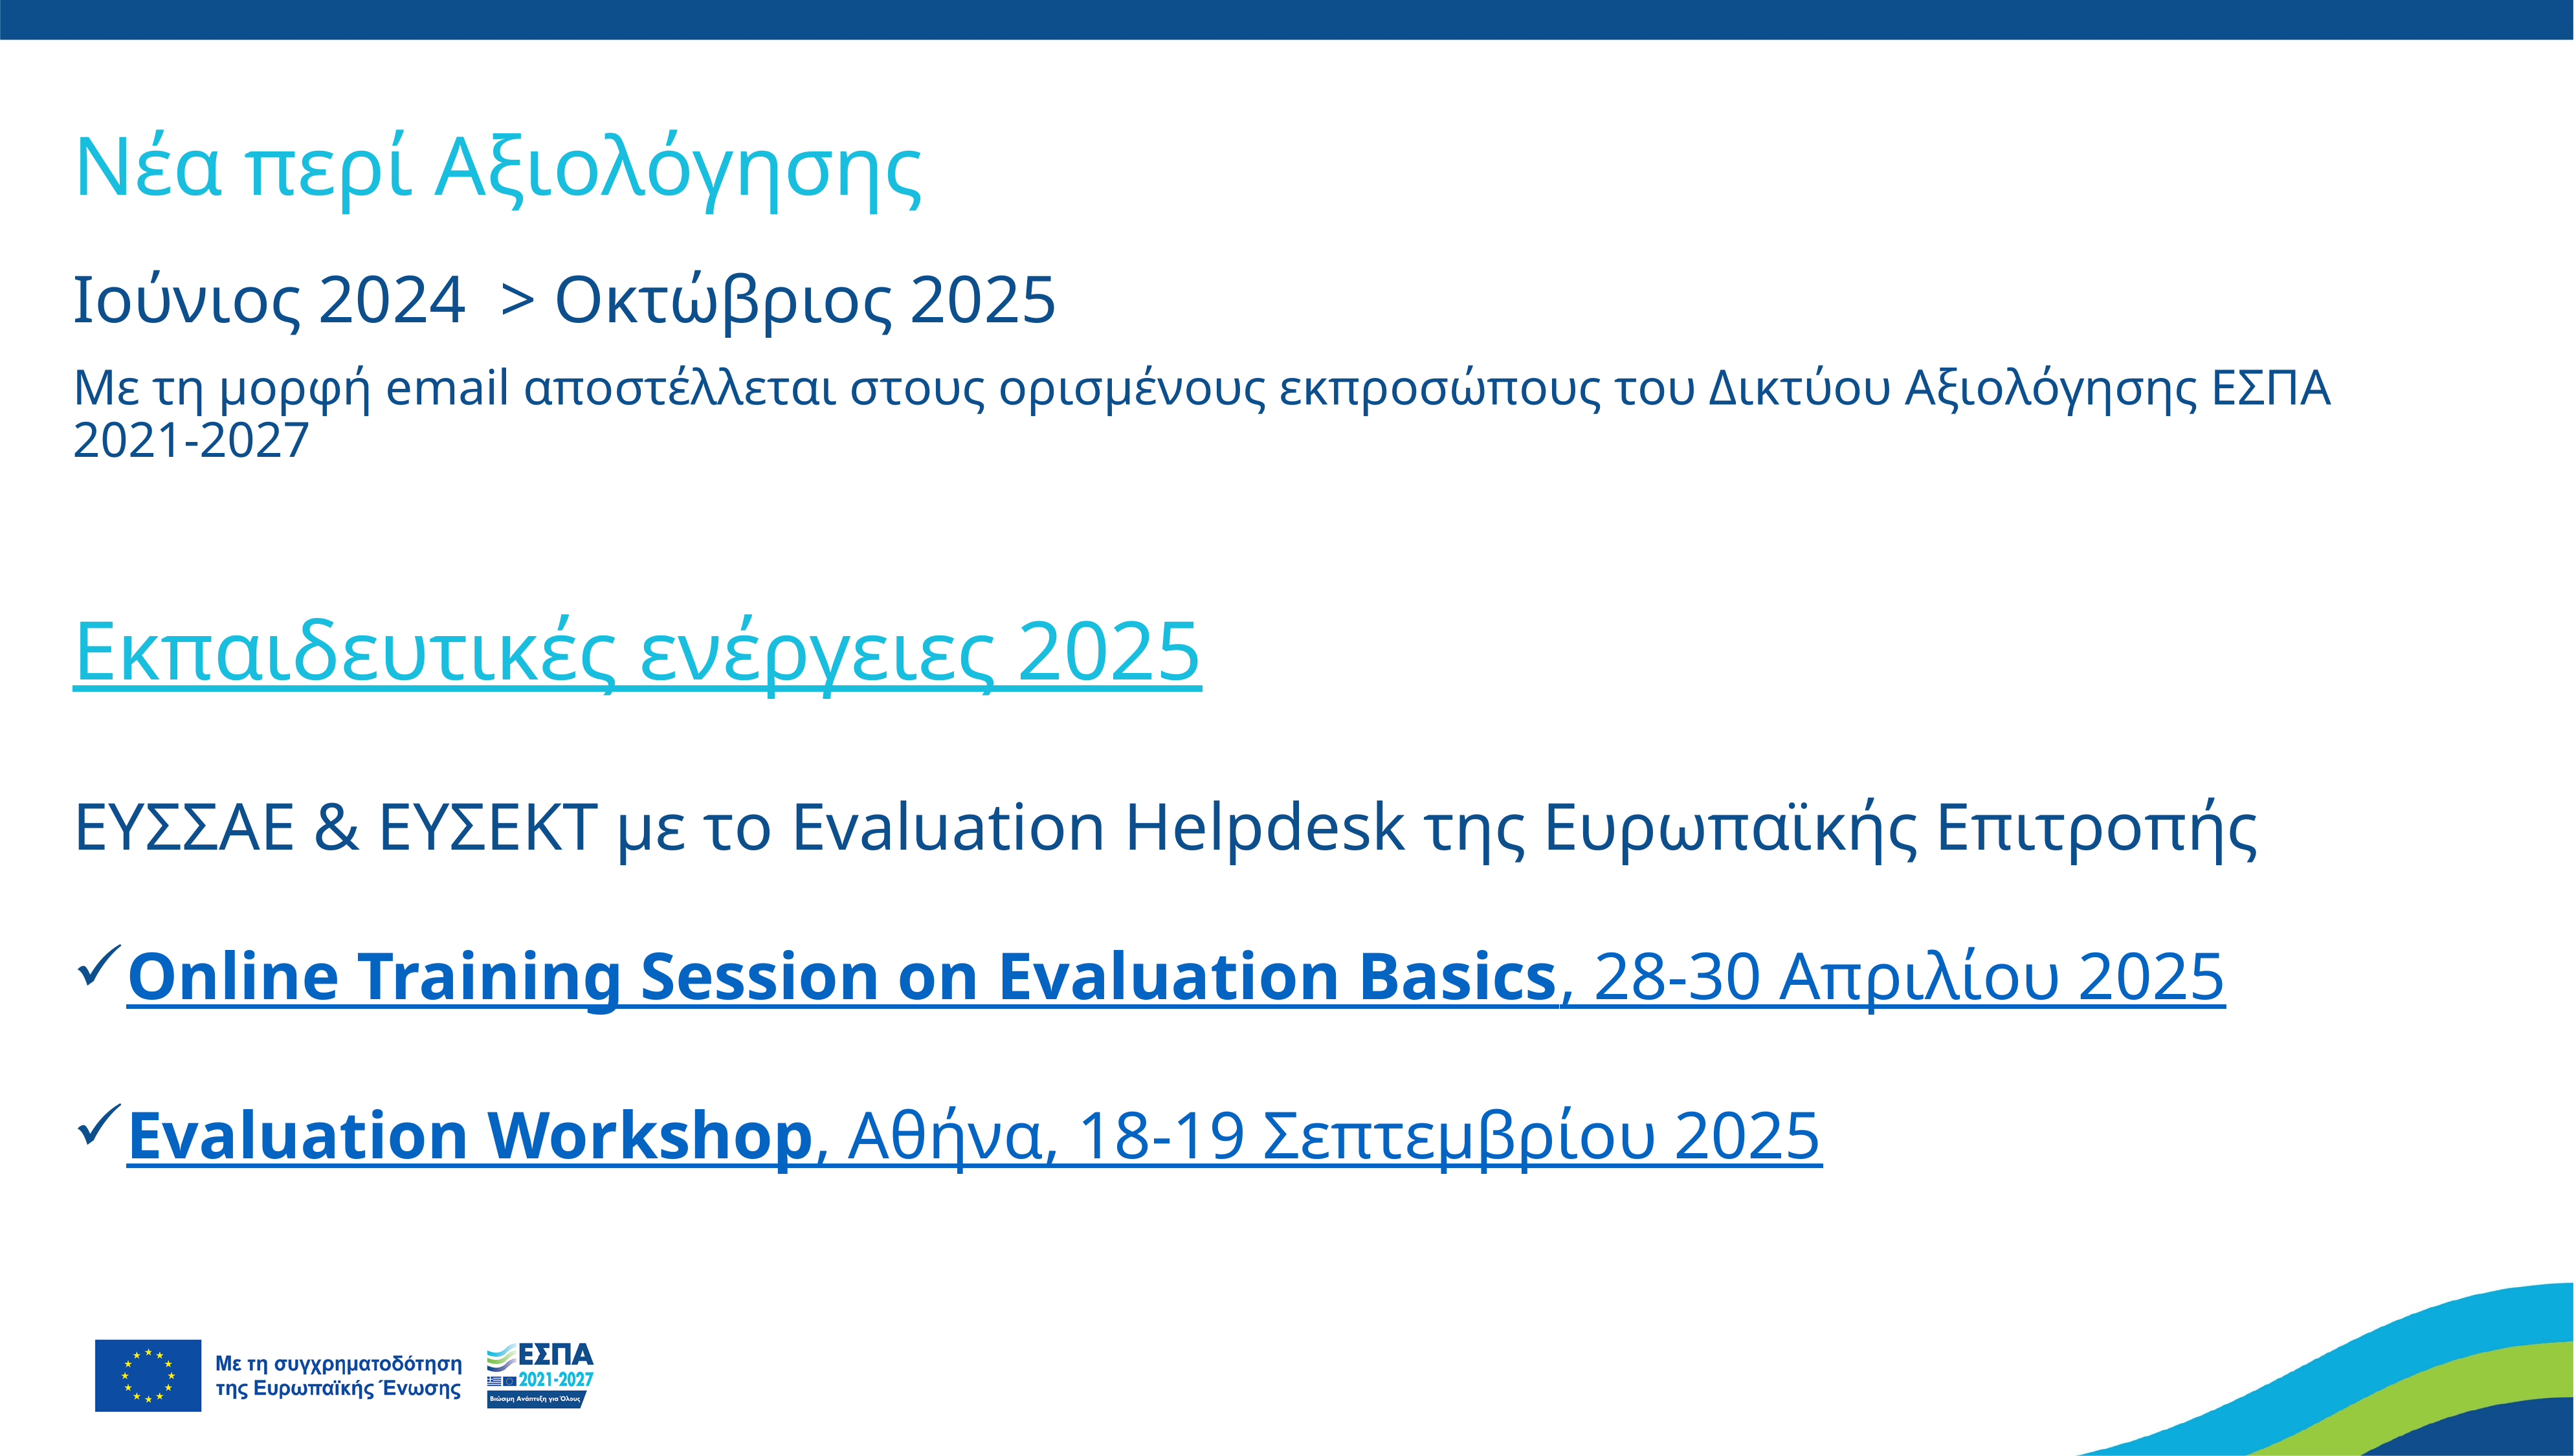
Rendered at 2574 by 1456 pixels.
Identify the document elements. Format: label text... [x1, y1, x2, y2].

picture [0, 0, 2573, 1456]
list Ιούνιος 2024 > Οκτώβριος 2025 Με τη μορφή email αποστέλλεται στους ορισμένους εκπροσώπους του Δικτύου Αξιολόγησης ΕΣΠΑ 2021-2027 Εκπαιδευτικές ενέργειες 2025 ΕΥΣΣΑΕ & ΕΥΣΕΚΤ με το Evaluation Helpdesk της Ευρωπαϊκής Επιτροπής Online Training Session on Evaluation Basics, 28-30 Απριλίου 2025​ Evaluation Workshop, Αθήνα, 18-19 Σεπτεμβρίου 2025 [63, 209, 2478, 1247]
picture [2087, 1341, 2573, 1456]
title Νέα περί Αξιολόγησης [63, 109, 2283, 209]
